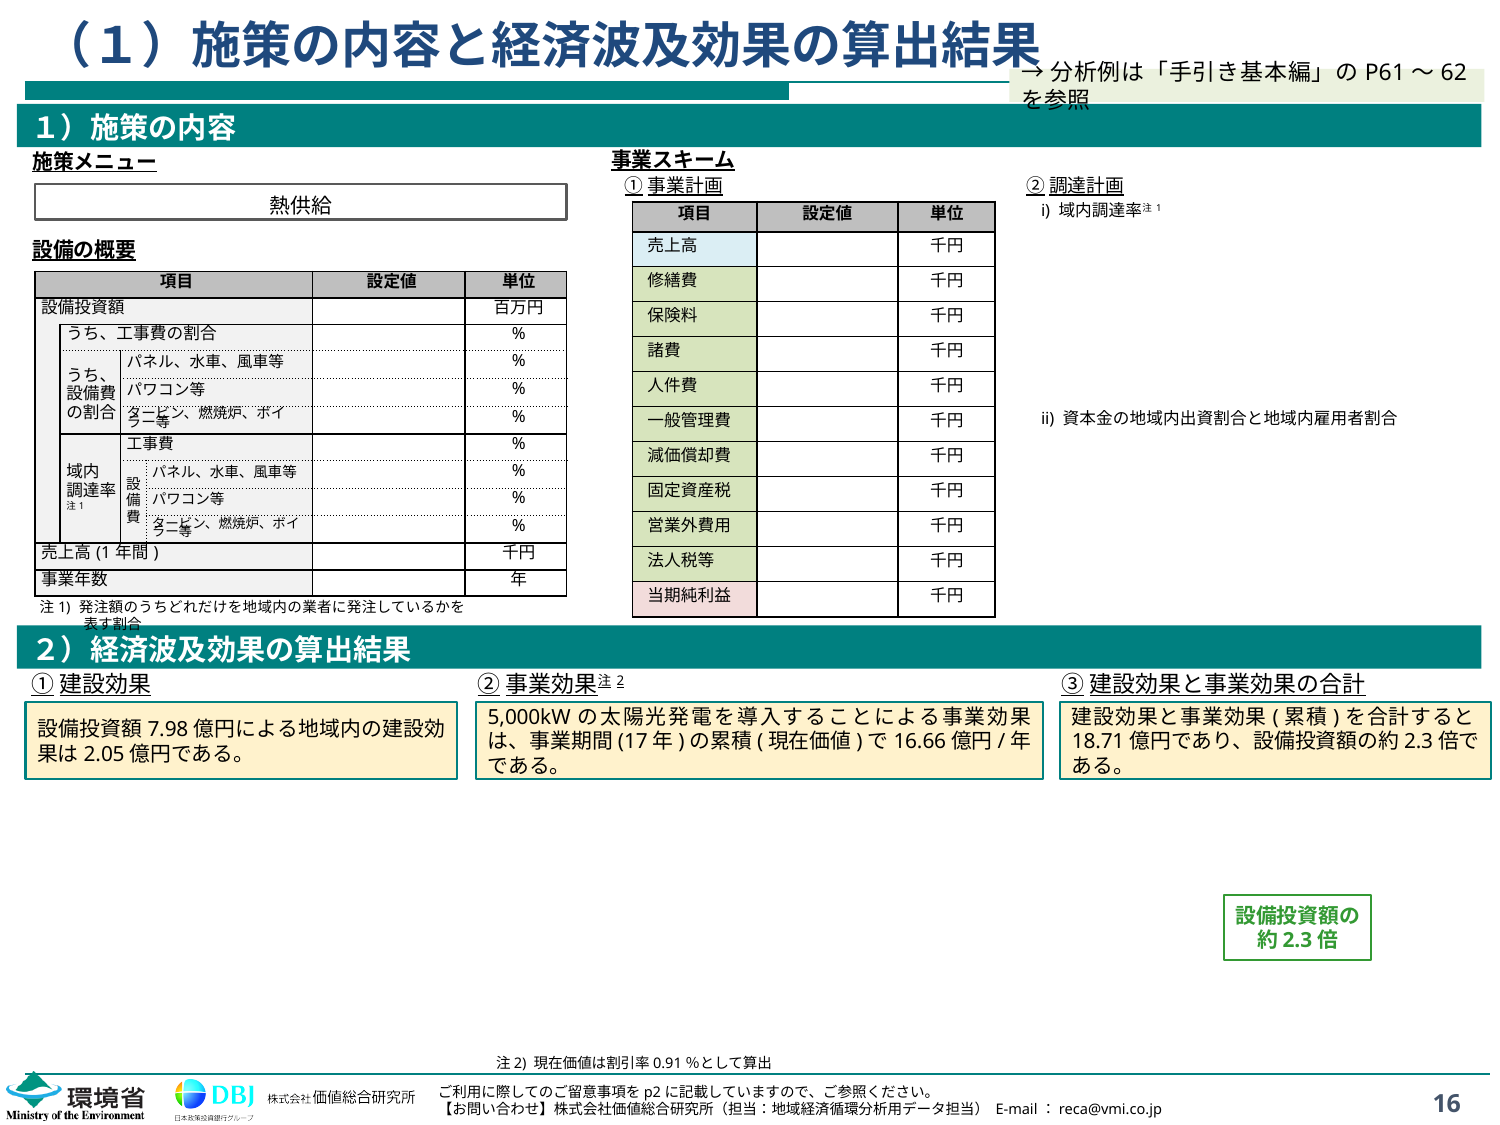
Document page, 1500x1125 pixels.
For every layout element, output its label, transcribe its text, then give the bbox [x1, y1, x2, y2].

table_cell % [466, 516, 566, 542]
table_cell 諸費 [633, 337, 756, 371]
table_header 設定値 [313, 272, 464, 297]
table_cell 年 [466, 571, 566, 595]
text_box ③建設効果と事業効果の合計 [1046, 669, 1437, 705]
table_cell [313, 544, 464, 569]
table_cell 千円 [899, 582, 994, 616]
table_cell 千円 [899, 267, 994, 301]
text_box ②事業効果注2 [462, 669, 853, 705]
table_cell 当期純利益 [633, 582, 756, 616]
table_cell 工事費 [121, 435, 312, 460]
table_cell パワコン等 [146, 488, 312, 516]
table_cell 売上高 [633, 233, 756, 266]
table_cell 千円 [466, 544, 566, 569]
table_cell 設備投資額 [36, 299, 312, 324]
table_cell うち、工事費の割合 [61, 325, 312, 351]
table_cell 百万円 [466, 299, 566, 324]
text_box 熱供給 [35, 184, 567, 220]
text_box １）施策の内容 [16, 103, 1482, 148]
table_cell 千円 [899, 477, 994, 511]
table_cell 法人税等 [633, 547, 756, 581]
text_box i) 域内調達率注1 [1041, 200, 1189, 221]
table_cell % [466, 460, 566, 488]
table_cell 千円 [899, 337, 994, 371]
table_cell [313, 406, 464, 433]
text_box ①建設効果 [16, 669, 407, 705]
table_cell [313, 516, 464, 542]
table_cell 保険料 [633, 302, 756, 336]
text_box 注2) 現在価値は割引率0.91％として算出 [496, 1055, 1028, 1072]
text_box 建設効果と事業効果(累積)を合計すると18.71億円であり、設備投資額の約2.3倍である。 [1060, 702, 1492, 779]
table_cell 設備費 [121, 460, 146, 542]
table_cell [758, 337, 897, 371]
text_box 設備投資額の約2.3倍 [1223, 894, 1372, 960]
table_cell [758, 547, 897, 581]
text_box 設備投資額7.98億円による地域内の建設効果は2.05億円である。 [25, 702, 457, 779]
table_cell 千円 [899, 547, 994, 581]
table_cell [313, 378, 464, 406]
table_cell 千円 [899, 372, 994, 406]
table_header 項目 [36, 272, 312, 297]
table_cell % [466, 488, 566, 516]
text_box ２）経済波及効果の算出結果 [16, 625, 1482, 669]
table_header 単位 [899, 203, 994, 231]
text_box 施策メニュー [32, 148, 181, 174]
title （１）施策の内容と経済波及効果の算出結果 [25, 0, 1355, 82]
table_cell [758, 372, 897, 406]
table_cell [36, 324, 59, 542]
table_cell 固定資産税 [633, 477, 756, 511]
picture [2, 1071, 148, 1125]
table_cell [758, 512, 897, 546]
table_cell % [466, 351, 566, 378]
table_header 単位 [466, 272, 566, 297]
text_box ②調達計画 [1025, 174, 1204, 197]
table_cell 一般管理費 [633, 407, 756, 441]
table_cell [313, 460, 464, 488]
table_cell 修繕費 [633, 267, 756, 301]
table_header 項目 [633, 203, 756, 231]
table_header 設定値 [758, 203, 897, 231]
table_cell 人件費 [633, 372, 756, 406]
table_cell 域内 調達率 注1 [61, 435, 120, 542]
text_box ii) 資本金の地域内出資割合と地域内雇用者割合 [1041, 407, 1433, 428]
table_cell [758, 407, 897, 441]
text_box →分析例は「手引き基本編」のP61～62を参照 [1009, 68, 1485, 102]
text_box 設備の概要 [32, 236, 210, 262]
table_cell % [466, 325, 566, 351]
table_cell 千円 [899, 512, 994, 546]
table_cell 営業外費用 [633, 512, 756, 546]
table_cell [758, 477, 897, 511]
table_cell [758, 582, 897, 616]
table_cell [758, 442, 897, 476]
table_cell 事業年数 [36, 571, 312, 595]
table_cell [313, 351, 464, 378]
table_cell [313, 299, 464, 324]
table_cell 千円 [899, 233, 994, 266]
table_cell [758, 233, 897, 266]
table_cell % [466, 378, 566, 406]
table_cell % [466, 435, 566, 460]
table_cell 減価償却費 [633, 442, 756, 476]
table_cell パワコン等 [121, 378, 312, 406]
picture [171, 1075, 419, 1125]
table_cell 千円 [899, 442, 994, 476]
table_cell [313, 325, 464, 351]
table_cell 千円 [899, 302, 994, 336]
table_cell タービン、燃焼炉、ボイラー等 [121, 406, 312, 433]
table_cell うち、 設備費 の割合 [61, 351, 120, 433]
table_cell パネル、水車、風車等 [146, 460, 312, 488]
text_box 注1) 発注額のうちどれだけを地域内の業者に発注しているかを表す割合 [39, 598, 465, 632]
table_cell [313, 571, 464, 595]
table_cell [758, 302, 897, 336]
slide_number 16 [1393, 1079, 1500, 1122]
table_cell [313, 435, 464, 460]
text_box 事業スキーム [611, 148, 759, 172]
text_box ①事業計画 [624, 174, 802, 197]
text_box 5,000kWの太陽光発電を導入することによる事業効果は、事業期間(17年)の累積(現在価値)で16.66億円/年である。 [475, 702, 1043, 779]
table_cell 売上高(1年間) [36, 544, 312, 569]
table_cell タービン、燃焼炉、ボイラー等 [146, 516, 312, 542]
table_cell [313, 488, 464, 516]
table_cell パネル、水車、風車等 [121, 351, 312, 378]
table_cell [758, 267, 897, 301]
table_cell 千円 [899, 407, 994, 441]
table_cell % [466, 406, 566, 433]
